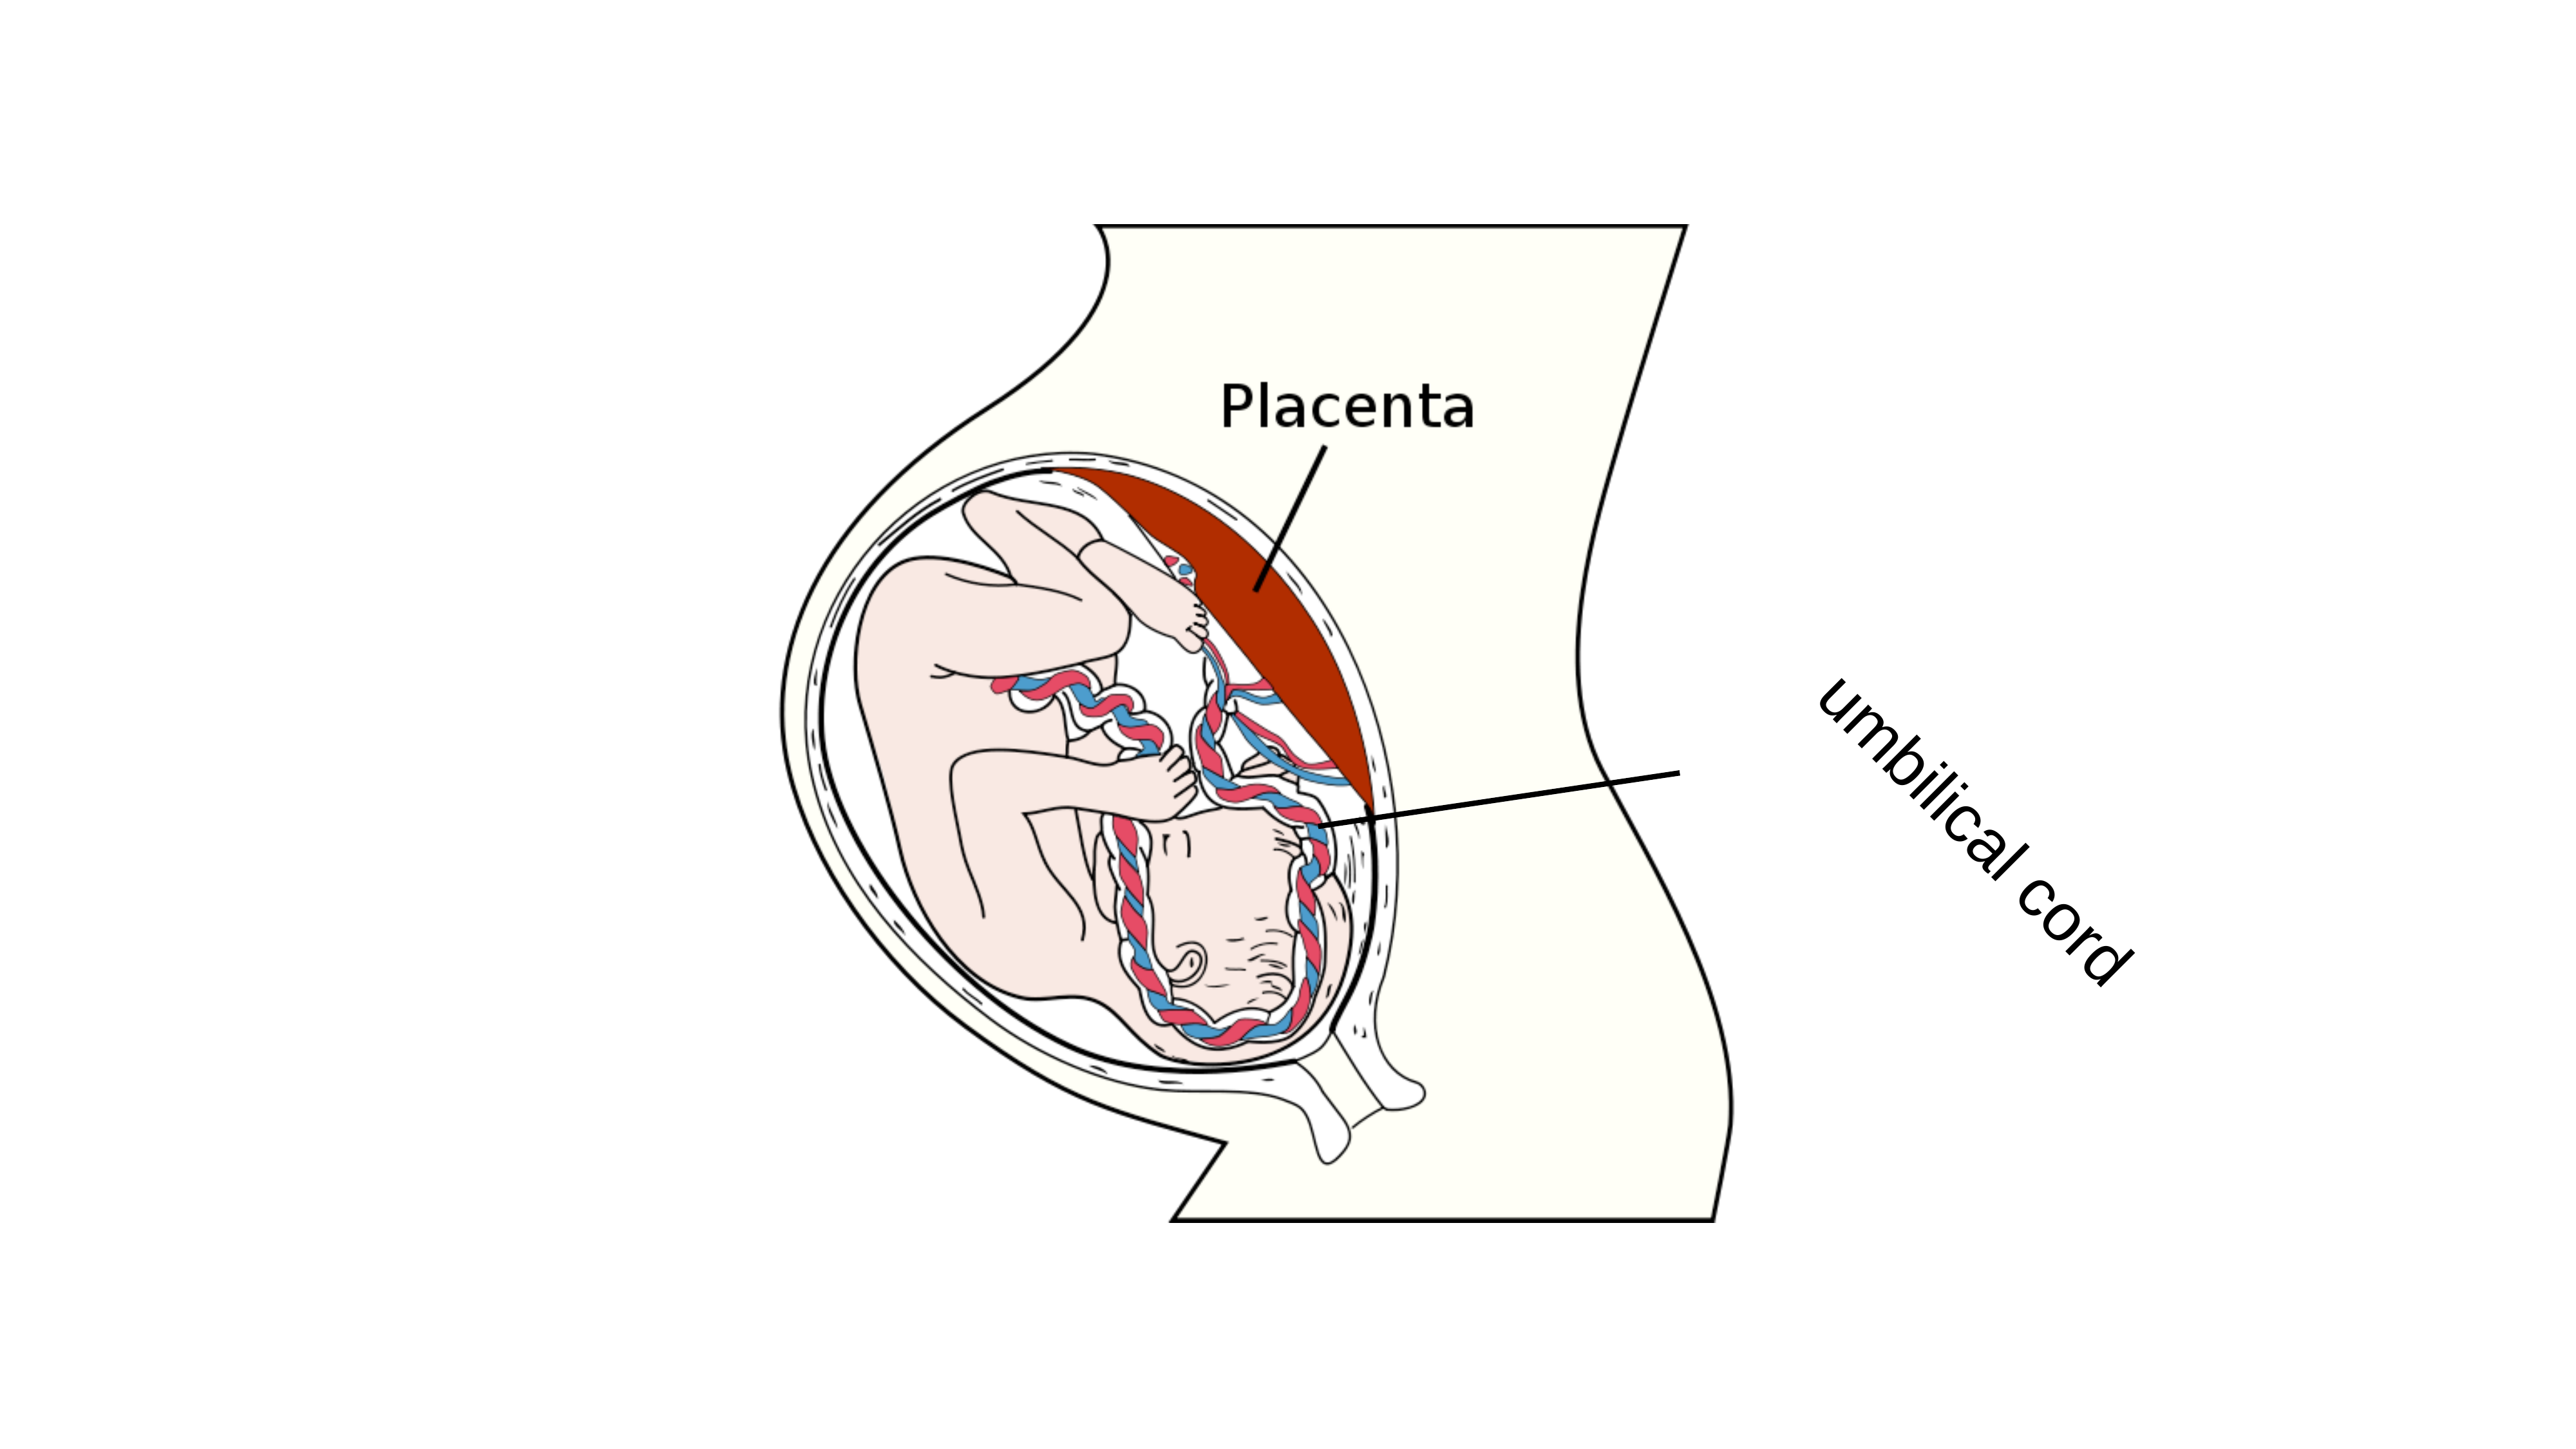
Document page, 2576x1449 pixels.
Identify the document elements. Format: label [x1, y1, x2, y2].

text_box [772, 224, 2046, 1223]
